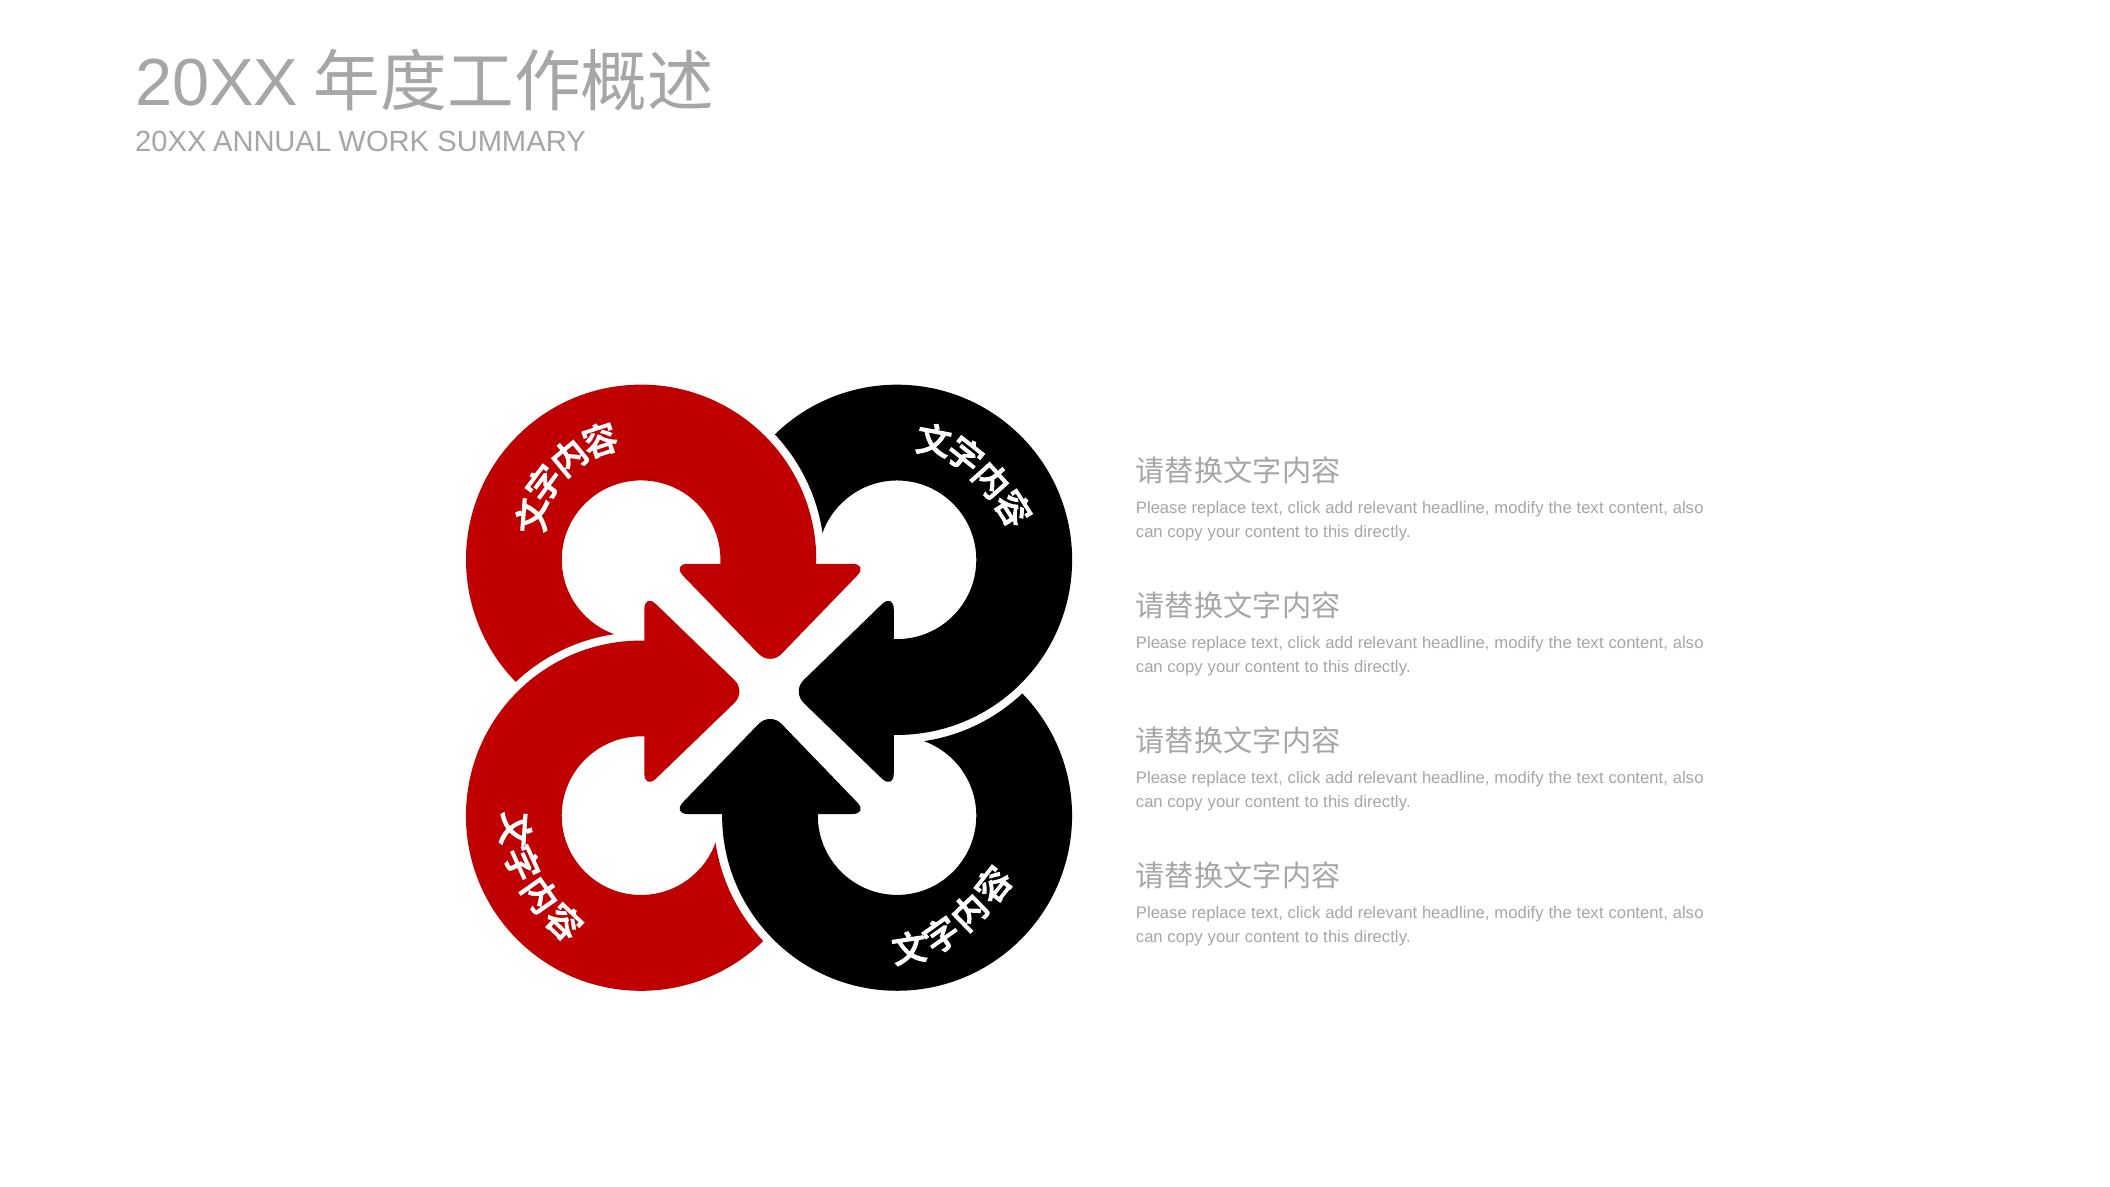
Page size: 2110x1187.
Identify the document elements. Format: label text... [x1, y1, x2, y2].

text_box 20XX年度工作概述 [135, 38, 783, 119]
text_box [1135, 850, 1728, 945]
text_box 20XX ANNUAL WORK SUMMARY [135, 122, 596, 158]
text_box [1135, 444, 1728, 539]
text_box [465, 384, 1073, 991]
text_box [1135, 580, 1728, 674]
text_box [1135, 715, 1728, 810]
